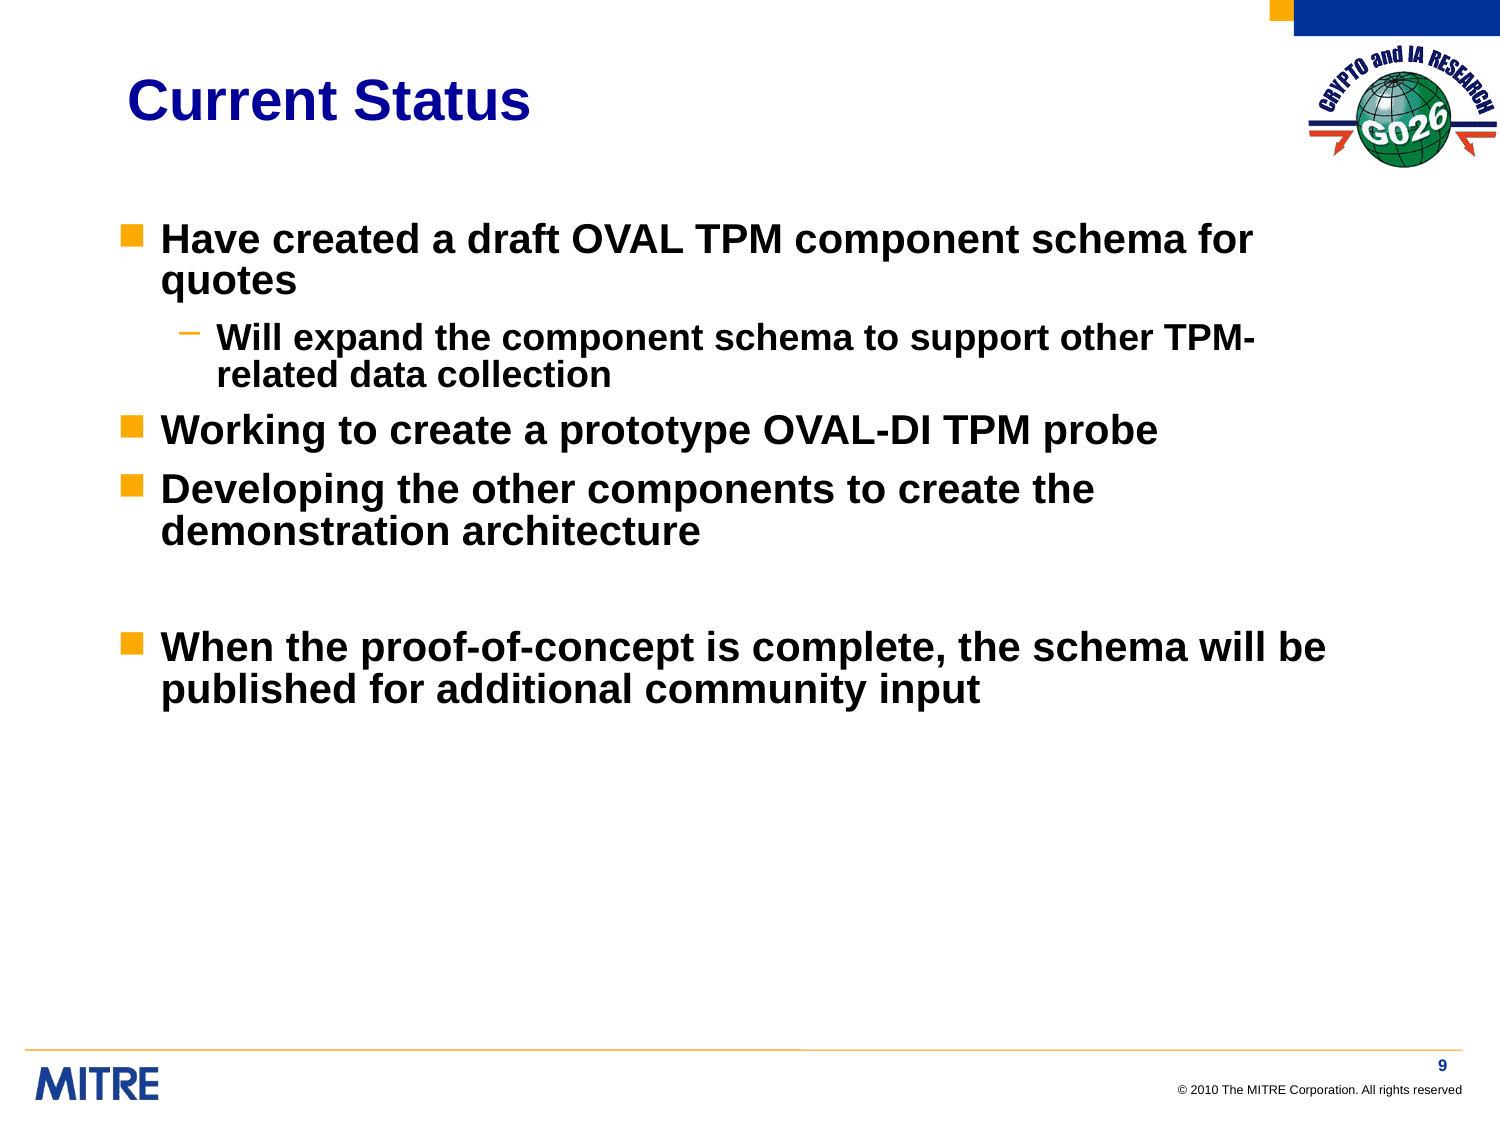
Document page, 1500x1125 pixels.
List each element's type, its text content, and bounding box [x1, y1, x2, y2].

list Have created a draft OVAL TPM component schema for quotes Will expand the component schema to support other TPM-related data collection Working to create a prototype OVAL-DI TPM probe Developing the other components to create the demonstration architecture When the proof-of-concept is complete, the schema will be published for additional community input [108, 212, 1371, 1002]
title Current Status [112, 62, 1288, 151]
slide_number 9 [1374, 1049, 1463, 1076]
picture [1306, 37, 1500, 174]
picture [30, 1064, 163, 1106]
